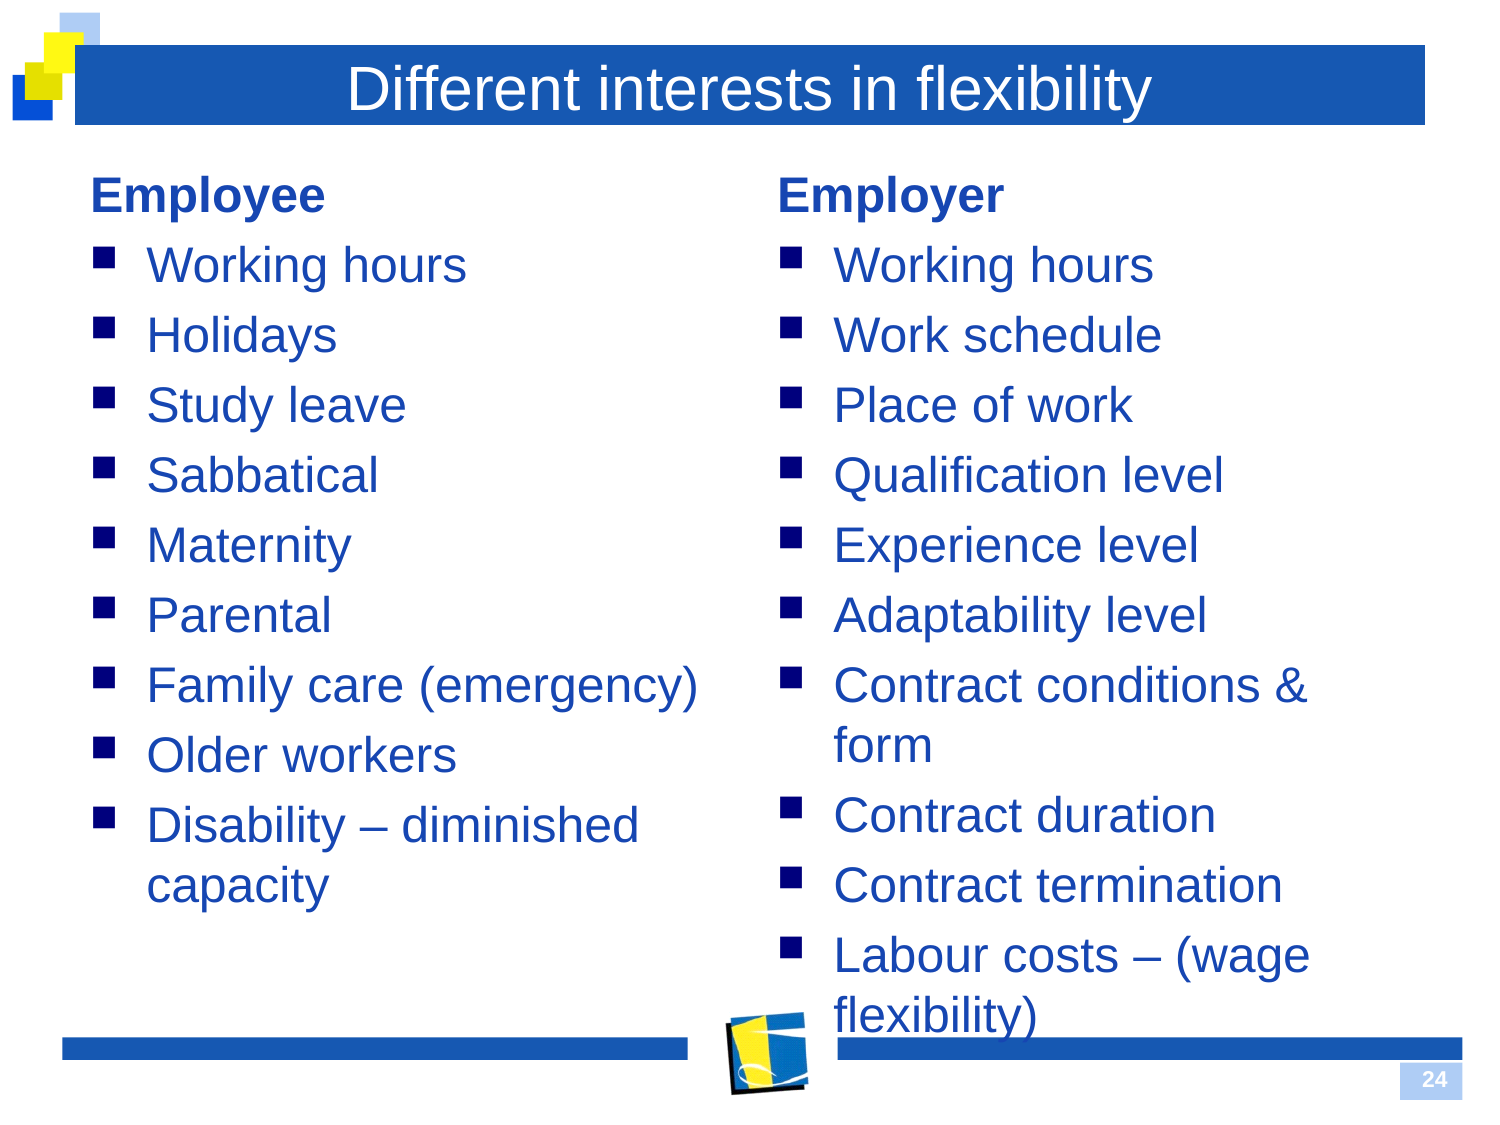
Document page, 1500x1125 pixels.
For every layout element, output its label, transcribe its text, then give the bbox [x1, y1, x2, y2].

title Different interests in flexibility [74, 44, 1426, 126]
slide_number 24 [1399, 1062, 1463, 1101]
list Working hours Work schedule Place of work Qualification level Experience level Adaptability level Contract conditions & form Contract duration Contract termination Labour costs – (wage flexibility) [761, 224, 1438, 874]
list Working hours Holidays Study leave Sabbatical Maternity Parental Family care (emergency) Older workers Disability – diminished capacity [74, 224, 738, 874]
list Employee [74, 124, 738, 224]
list Employer [761, 124, 1426, 224]
